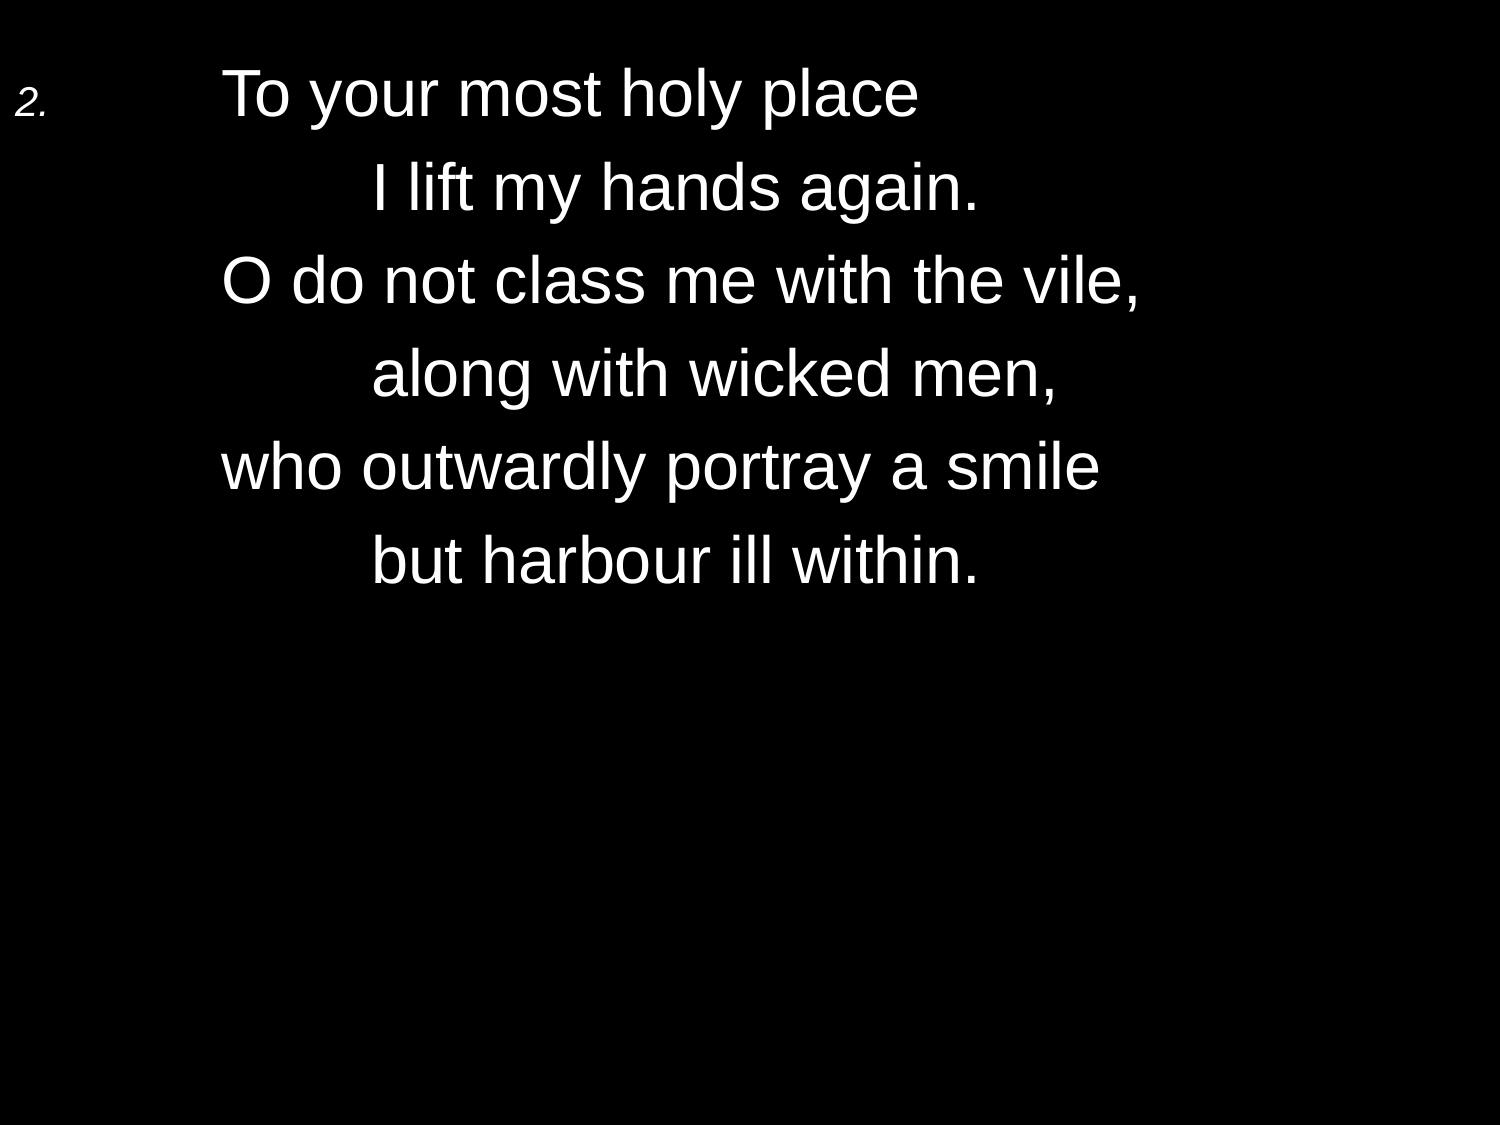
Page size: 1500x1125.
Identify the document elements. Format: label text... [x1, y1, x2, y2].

list 2. To your most holy place I lift my hands again. O do not class me with the vile, along with wicked men, who outwardly portray a smile but harbour ill within. [0, 42, 1500, 1047]
